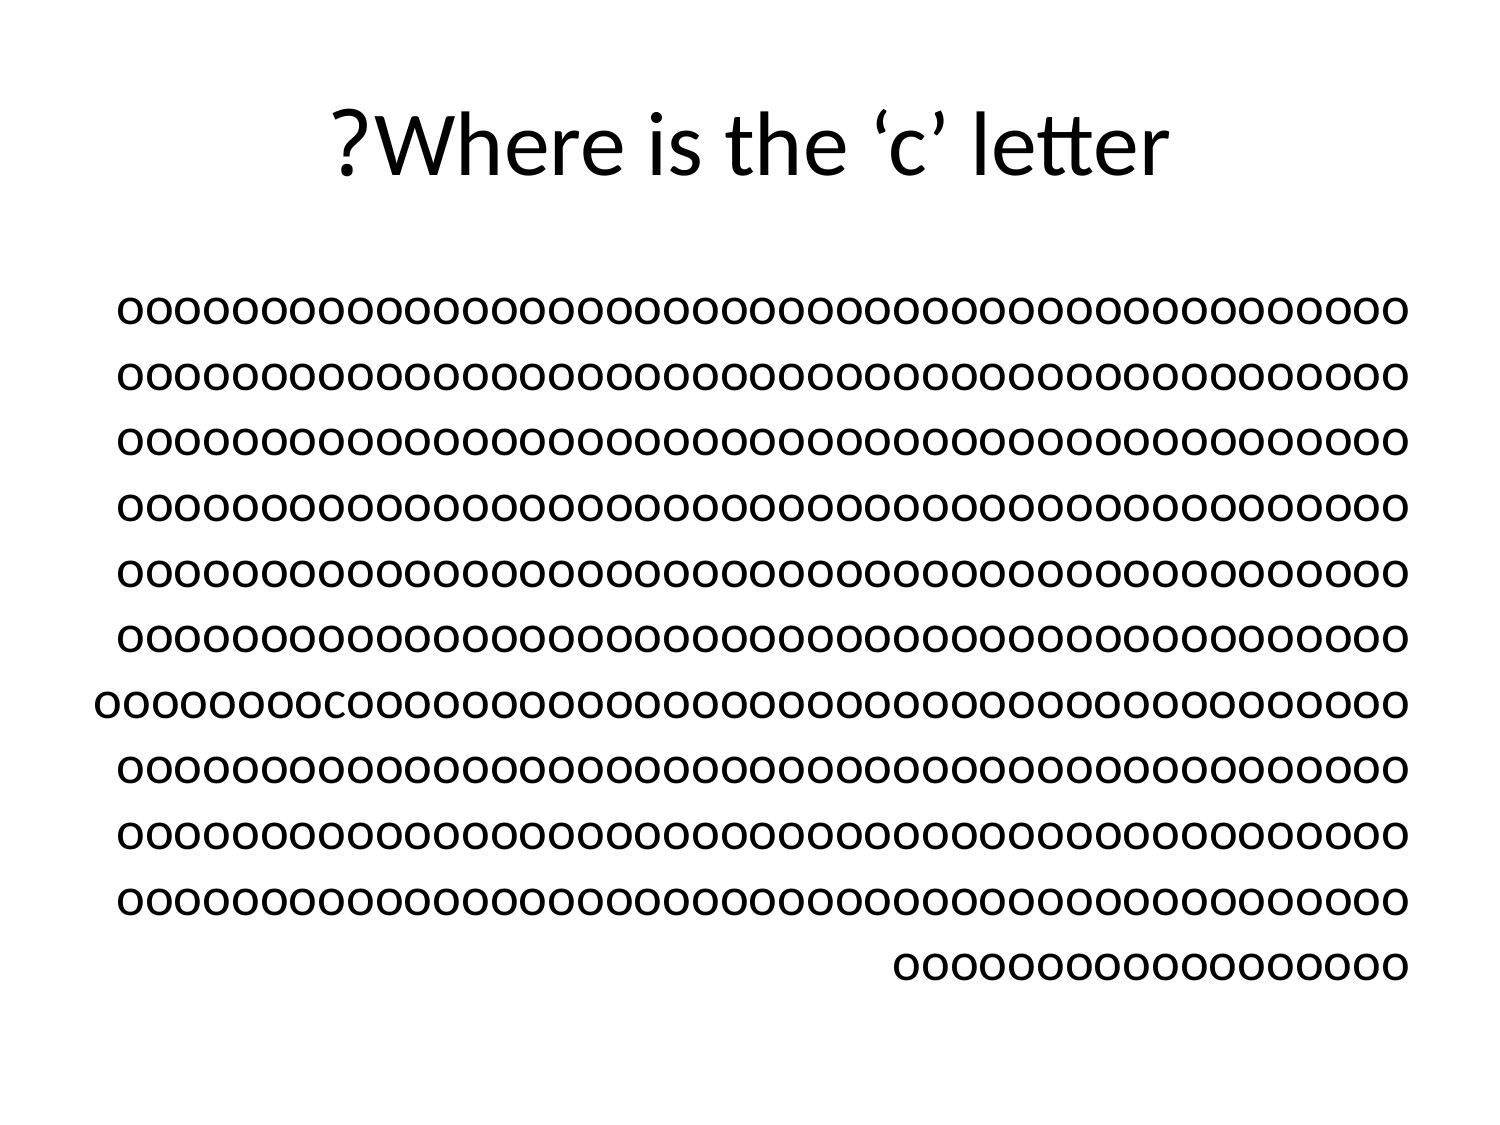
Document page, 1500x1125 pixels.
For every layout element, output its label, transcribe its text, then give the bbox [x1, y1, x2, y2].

title Where is the ‘c’ letter? [75, 45, 1425, 233]
list oooooooooooooooooooooooooooooooooooooooooooooooooooooooooooooooooooooooooooooooooooooooooooooooooooooooooooooooooooooooooooooooooooooooooooooooooooooooooooooooooooooooooooooooooooooooooooooooooooooooooooooooooooooooooooooooooooooooooooooooooooooooooooooooooooooooooooooooooooooocoooooooooooooooooooooooooooooooooooooooooooooooooooooooooooooooooooooooooooooooooooooooooooooooooooooooooooooooooooooooooooooooooooooooooooooooooooooooooooooooooooooooooooooooooooooooooooooo [75, 262, 1425, 1005]
